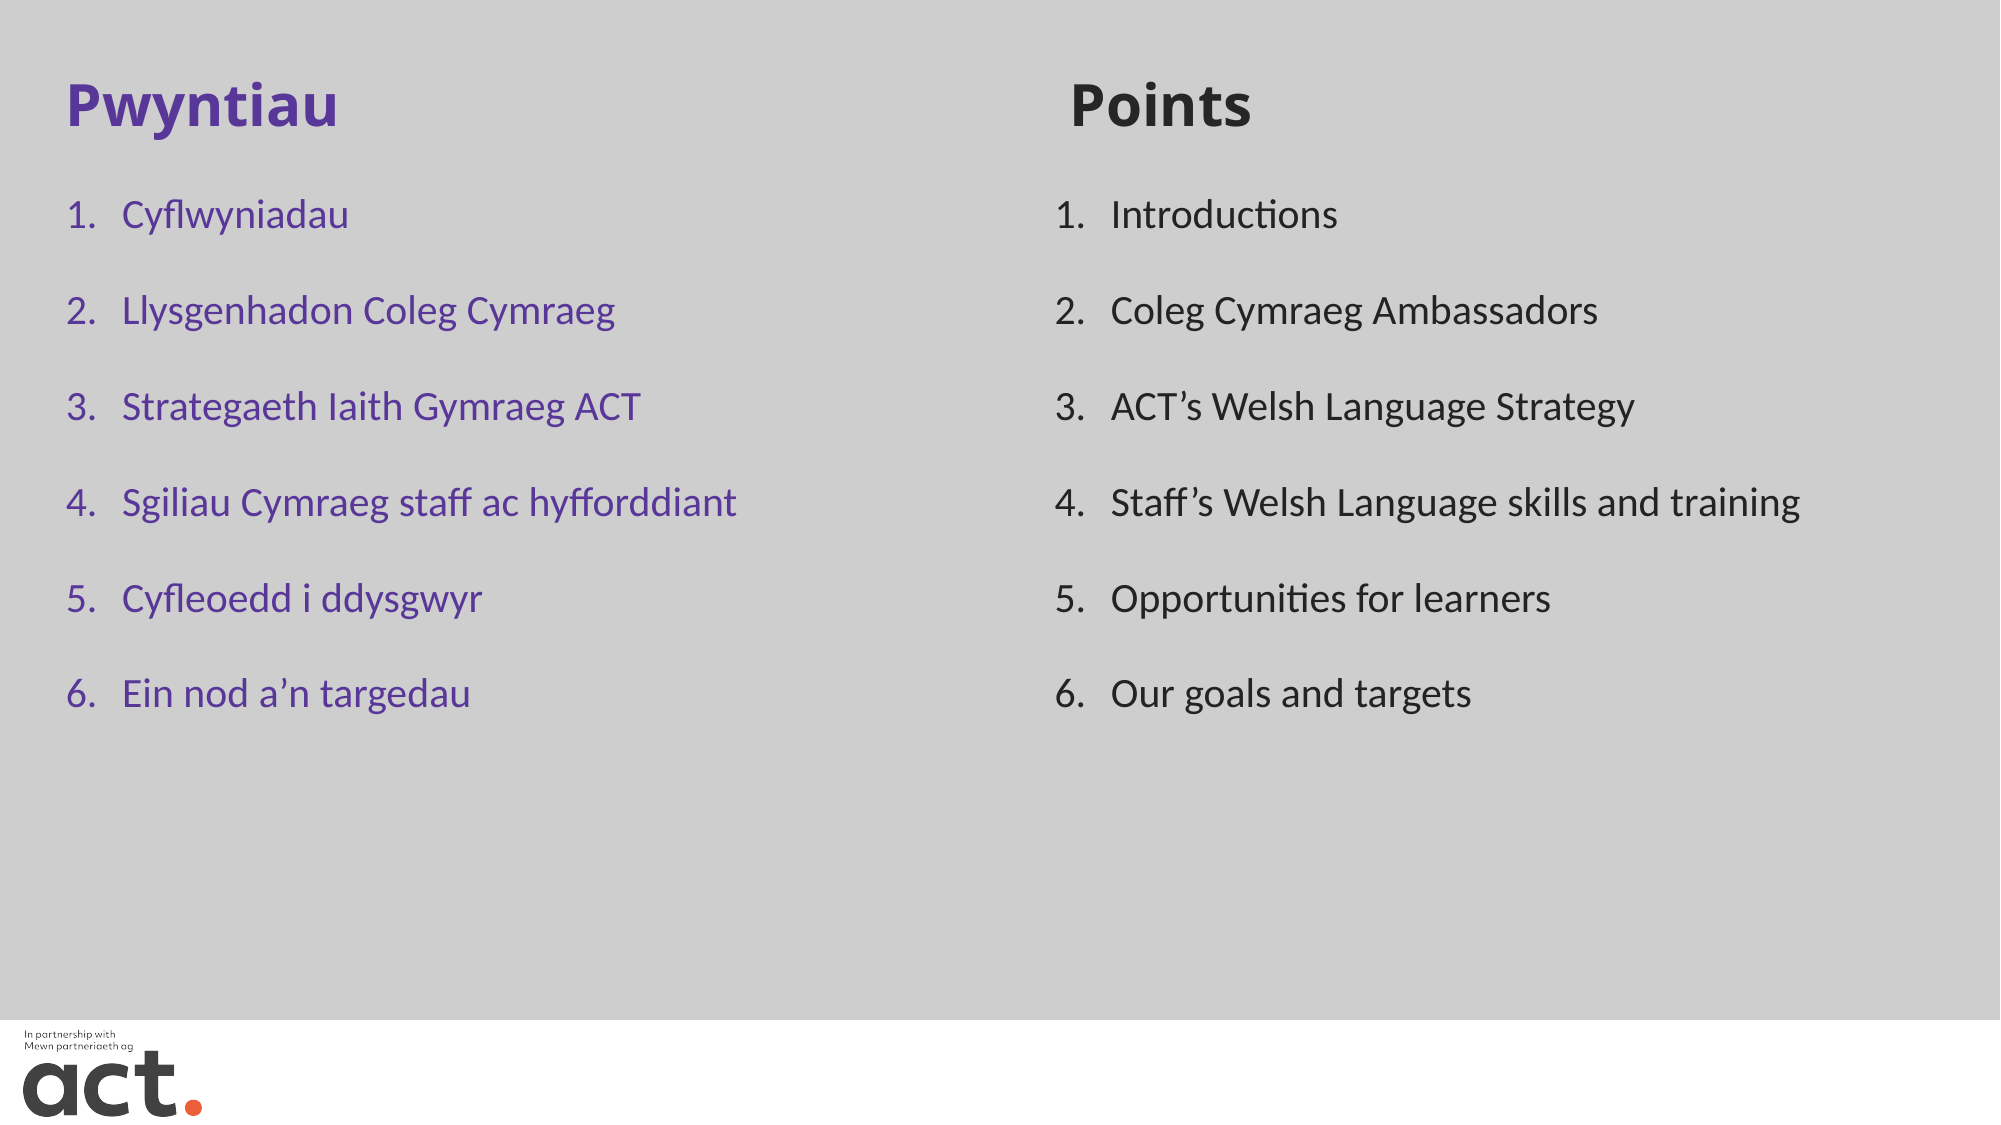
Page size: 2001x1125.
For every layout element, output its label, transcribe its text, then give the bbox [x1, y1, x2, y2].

list Introductions Coleg Cymraeg Ambassadors ACT’s Welsh Language Strategy Staff’s Welsh Language skills and training Opportunities for learners Our goals and targets [1039, 154, 1869, 939]
picture [23, 1029, 202, 1117]
list Pwyntiau [50, 44, 946, 172]
list Cyflwyniadau Llysgenhadon Coleg Cymraeg Strategaeth Iaith Gymraeg ACT Sgiliau Cymraeg staff ac hyfforddiant Cyfleoedd i ddysgwyr Ein nod a’n targedau [50, 172, 946, 939]
title Points [1054, 44, 1922, 172]
